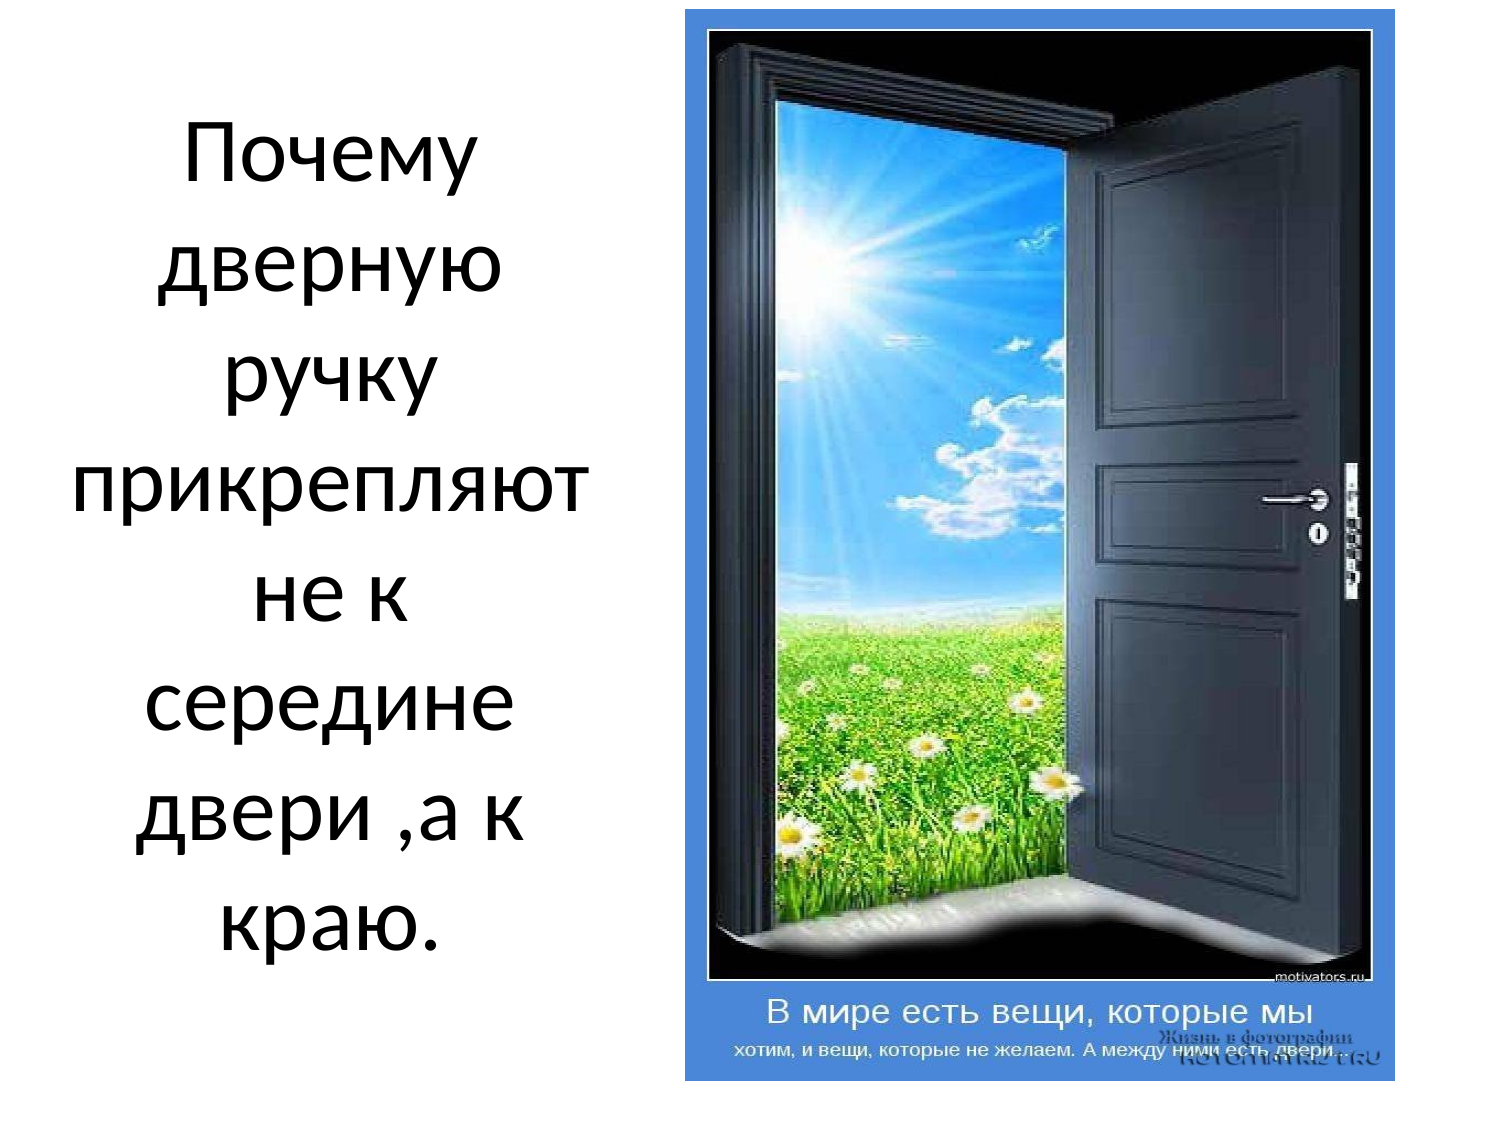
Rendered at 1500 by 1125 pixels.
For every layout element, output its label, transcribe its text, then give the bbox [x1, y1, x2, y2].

title Почему дверную ручку прикрепляют не к середине двери ,а к краю. [52, 0, 609, 1059]
picture [685, 9, 1395, 1081]
